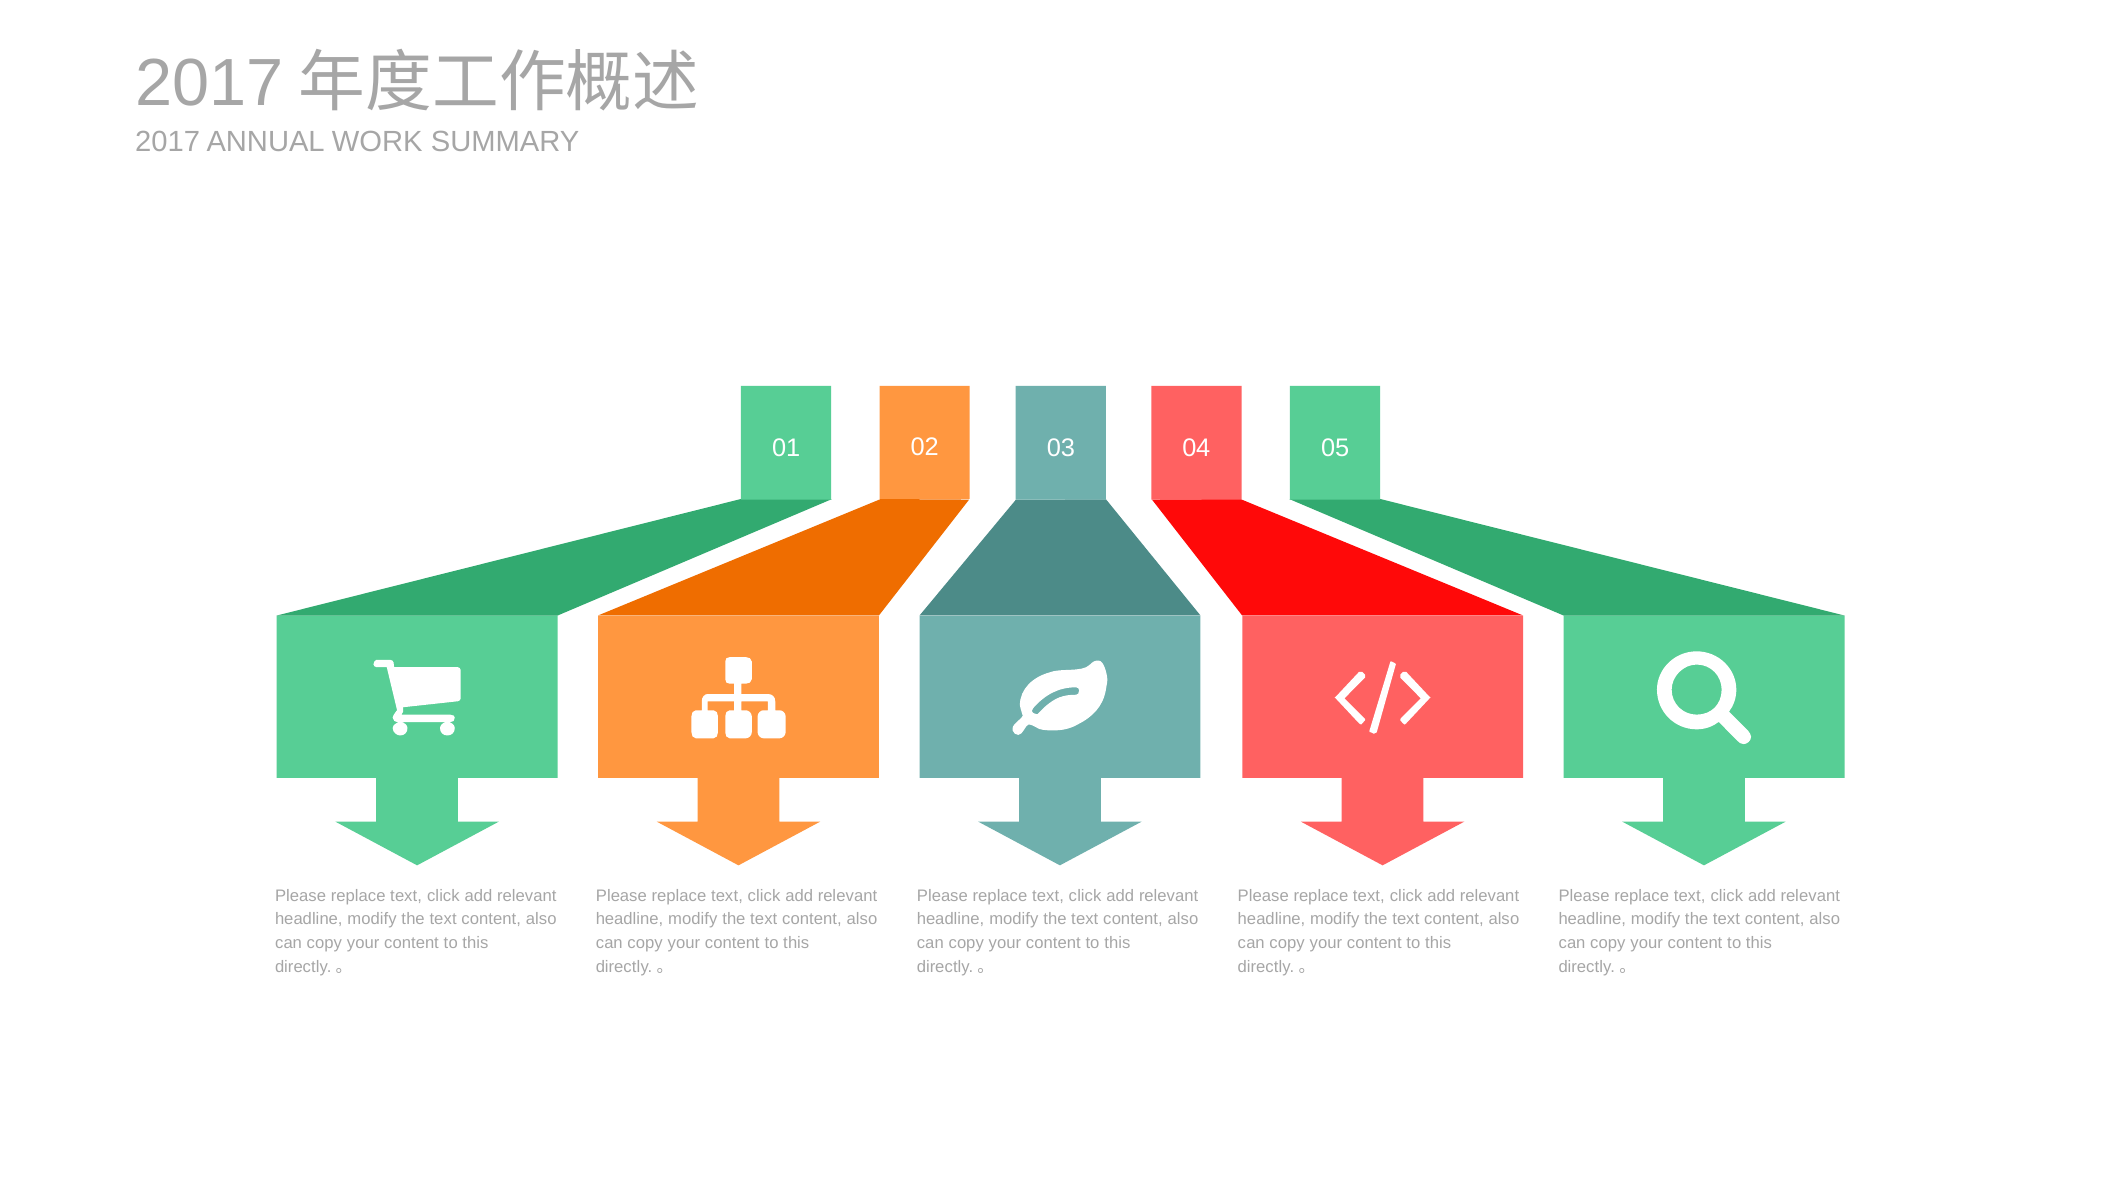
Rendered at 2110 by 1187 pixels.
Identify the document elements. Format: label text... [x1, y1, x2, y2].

text_box 2017 ANNUAL WORK SUMMARY [135, 122, 596, 158]
text_box Please replace text, click add relevant headline, modify the text content, also can copy your content to this directly.。 [1237, 880, 1527, 977]
text_box Please replace text, click add relevant headline, modify the text content, also can copy your content to this directly.。 [1558, 880, 1848, 977]
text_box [1151, 385, 1524, 866]
text_box Please replace text, click add relevant headline, modify the text content, also can copy your content to this directly.。 [595, 880, 885, 977]
text_box 2017年度工作概述 [135, 38, 783, 119]
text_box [919, 385, 1151, 866]
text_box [1524, 385, 1845, 866]
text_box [276, 385, 598, 866]
text_box Please replace text, click add relevant headline, modify the text content, also can copy your content to this directly.。 [916, 880, 1206, 977]
text_box Please replace text, click add relevant headline, modify the text content, also can copy your content to this directly.。 [275, 880, 564, 977]
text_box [598, 385, 919, 866]
